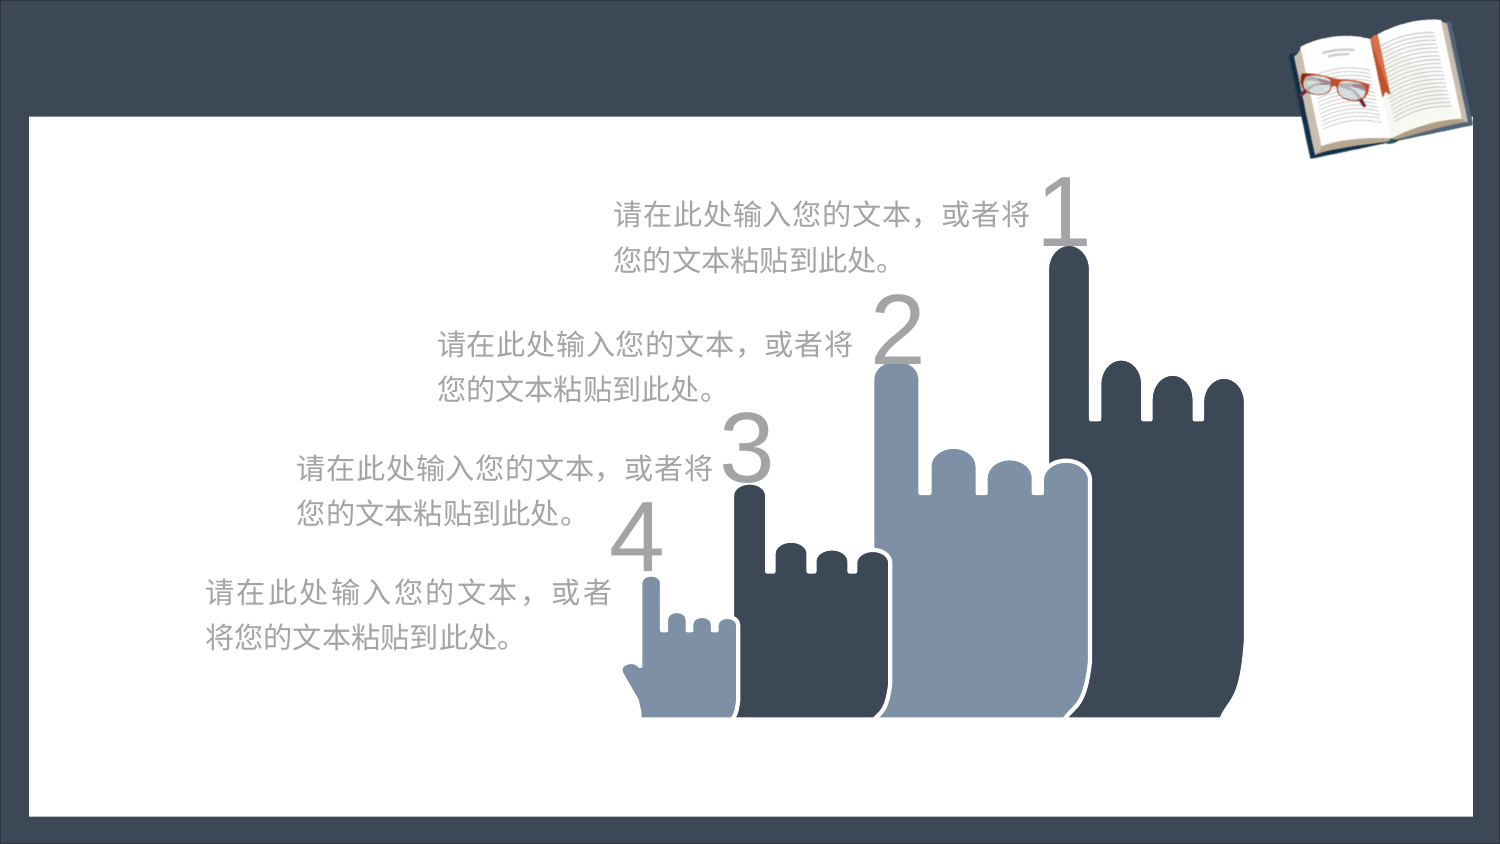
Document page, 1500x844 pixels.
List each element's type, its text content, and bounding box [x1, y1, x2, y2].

text_box 1 [987, 161, 1141, 273]
text_box 请在此处输入您的文本，或者将您的文本粘贴到此处。 [205, 559, 613, 659]
text_box [620, 598, 739, 720]
picture [1259, 0, 1500, 204]
text_box [732, 509, 891, 720]
text_box 4 [560, 486, 715, 598]
text_box 3 [670, 398, 824, 509]
text_box 2 [821, 280, 975, 391]
text_box 请在此处输入您的文本，或者将您的文本粘贴到此处。 [613, 181, 1031, 282]
text_box [1046, 273, 1247, 720]
text_box [872, 391, 1091, 720]
text_box 请在此处输入您的文本，或者将您的文本粘贴到此处。 [296, 435, 670, 535]
text_box 请在此处输入您的文本，或者将您的文本粘贴到此处。 [437, 311, 855, 411]
